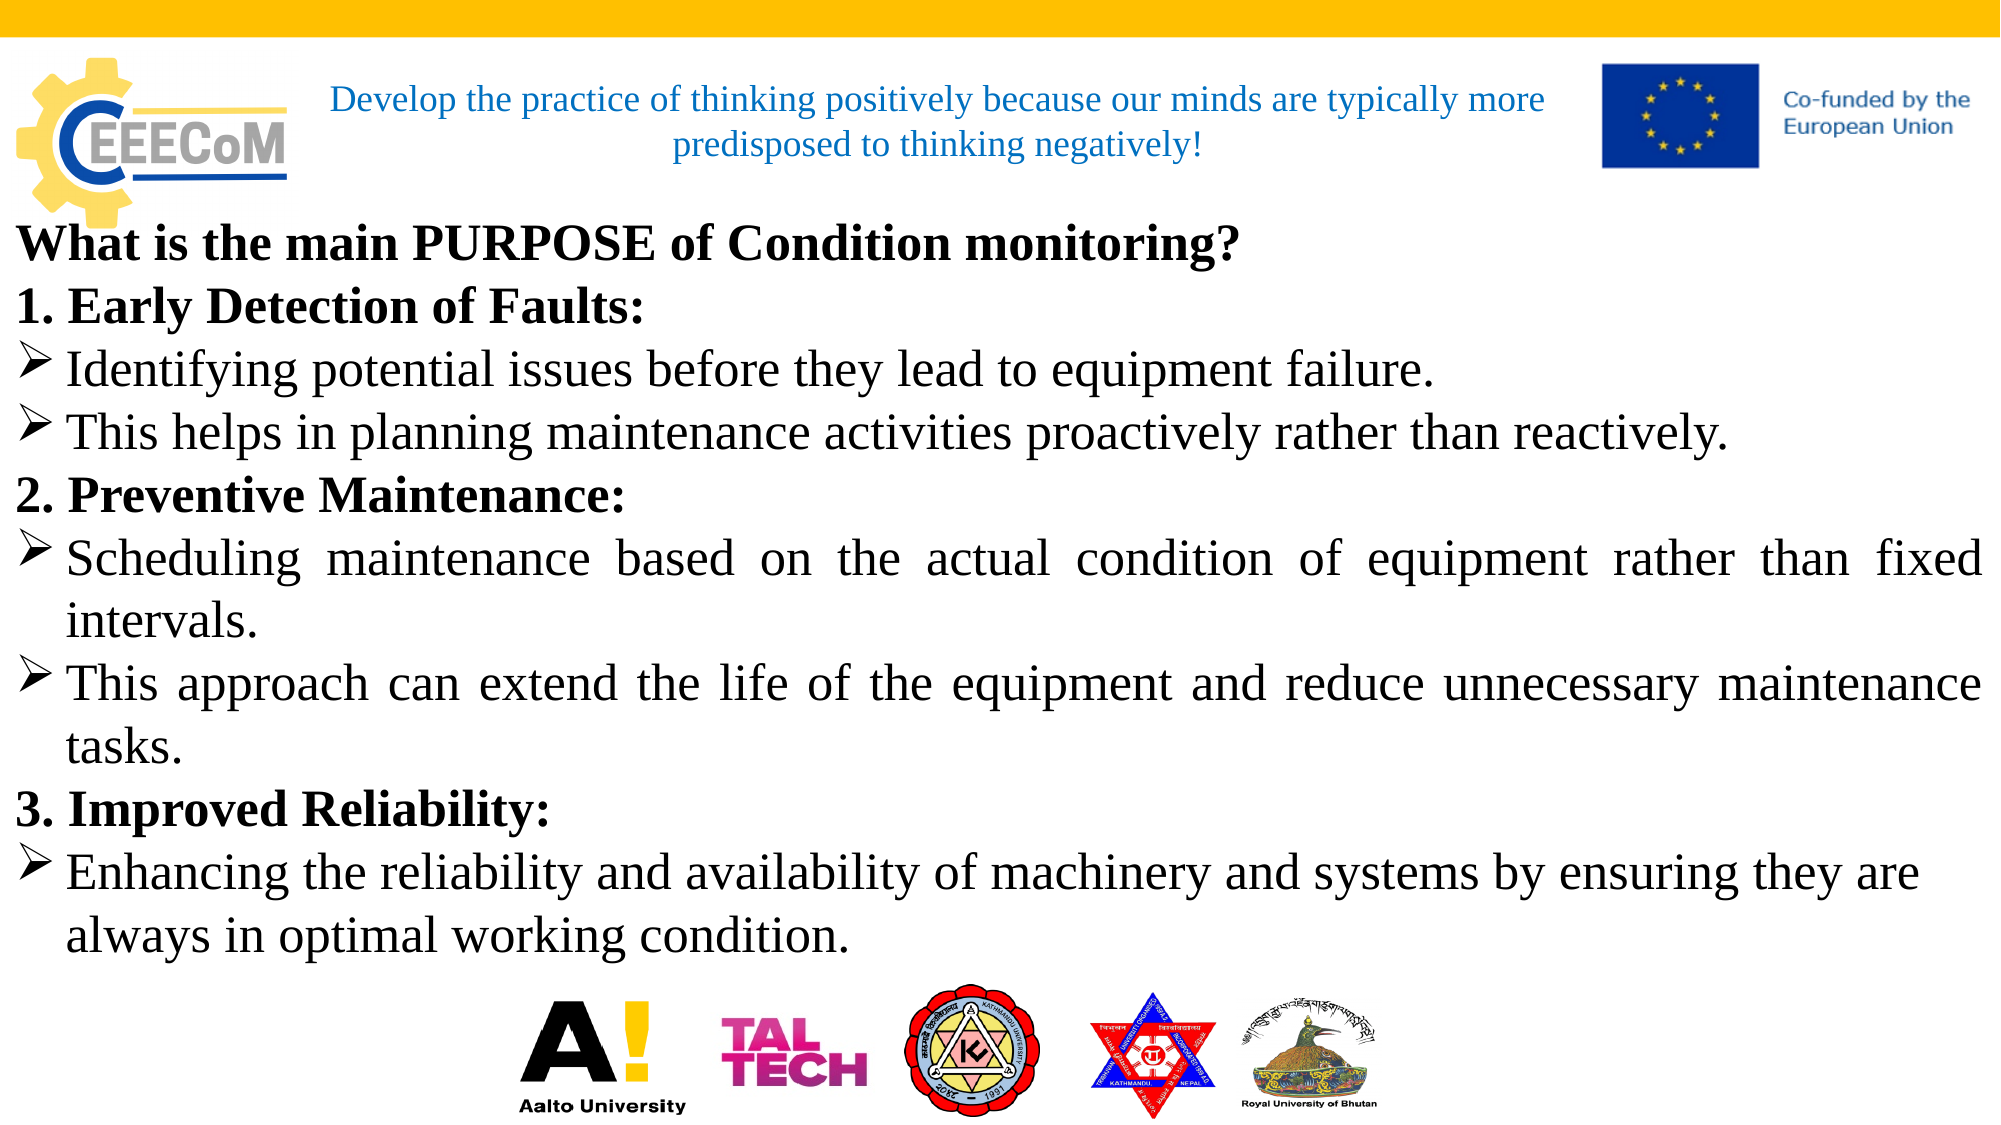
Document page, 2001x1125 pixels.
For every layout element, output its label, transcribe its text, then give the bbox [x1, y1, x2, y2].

picture [512, 984, 1382, 1125]
title Develop the practice of thinking positively because our minds are typically more predisposed to thinking negatively! [312, 37, 1565, 201]
picture [11, 50, 299, 201]
picture [1595, 46, 2000, 181]
list What is the main PURPOSE of Condition monitoring? 1. Early Detection of Faults: Identifying potential issues before they lead to equipment failure. This helps in planning maintenance activities proactively rather than reactively. 2. Preventive Maintenance: Scheduling maintenance based on the actual condition of equipment rather than fixed intervals. This approach can extend the life of the equipment and reduce unnecessary maintenance tasks. 3. Improved Reliability: Enhancing the reliability and availability of machinery and systems by ensuring they are always in optimal working condition. [0, 201, 2000, 975]
